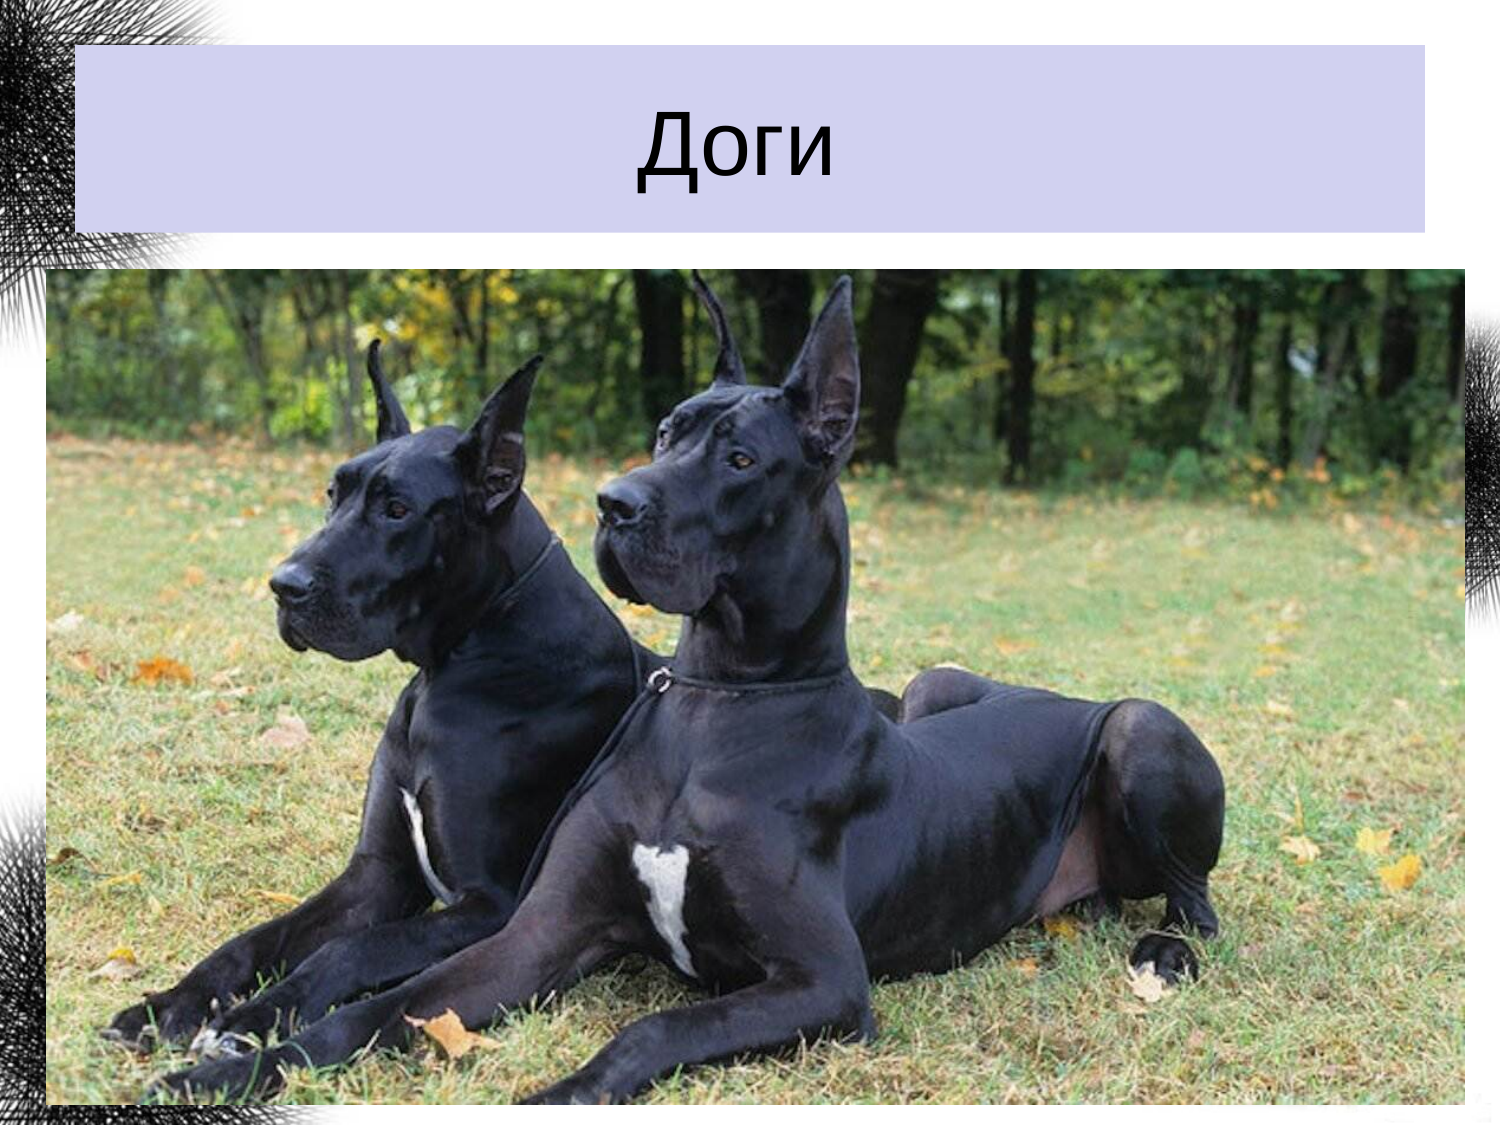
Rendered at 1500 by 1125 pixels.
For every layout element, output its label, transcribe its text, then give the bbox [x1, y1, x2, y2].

picture [0, 0, 1500, 1125]
title Доги [75, 45, 1425, 233]
